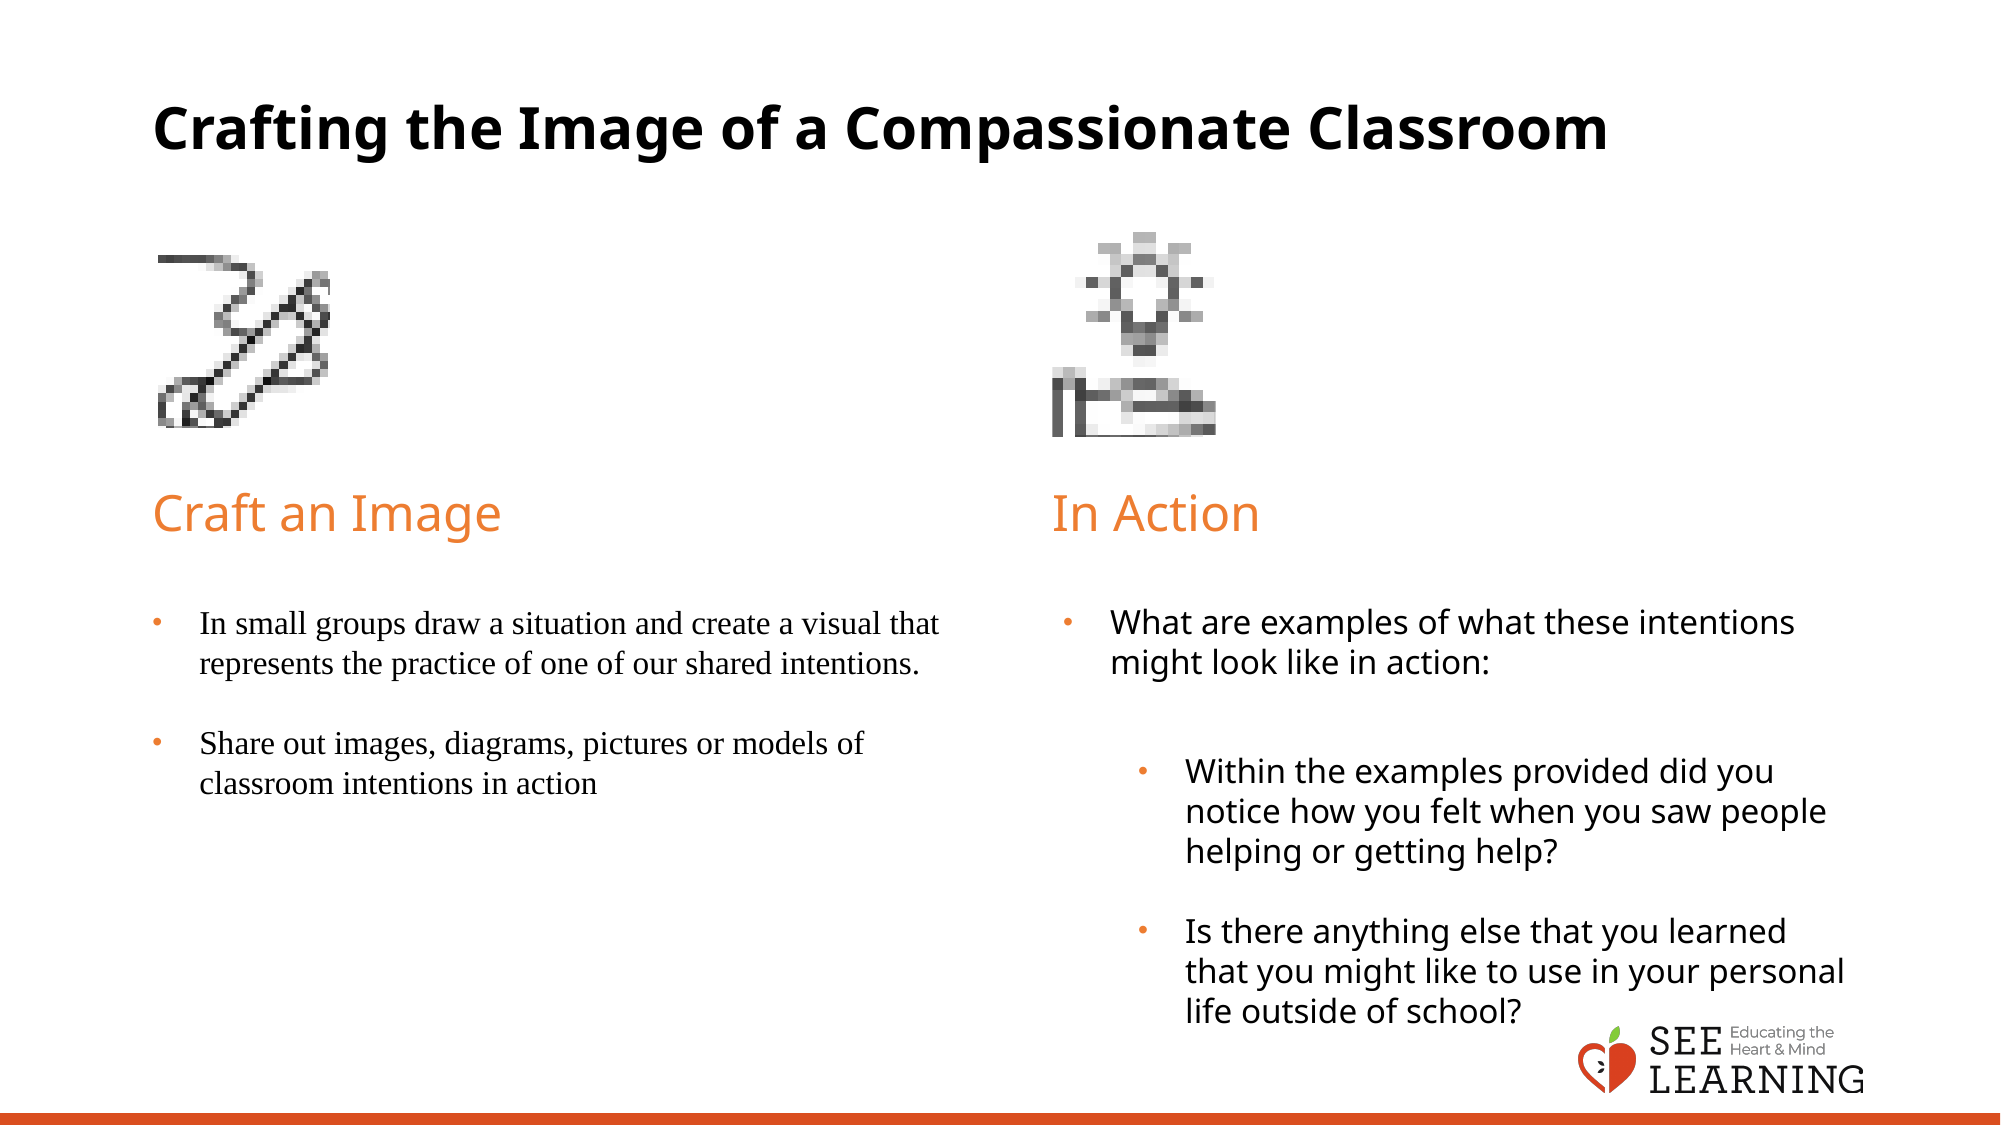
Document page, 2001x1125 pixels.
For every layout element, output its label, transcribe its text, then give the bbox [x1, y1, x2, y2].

list In Action What are examples of what these intentions might look like in action: Within the examples provided did you notice how you felt when you saw people helping or getting help? Is there anything else that you learned that you might like to use in your personal life outside of school? [1037, 474, 1863, 1125]
picture [157, 255, 331, 428]
list Craft an Image In small groups draw a situation and create a visual that represents the practice of one of our shared intentions. Share out images, diagrams, pictures or models of classroom intentions in action [137, 474, 982, 1125]
title Crafting the Image of a Compassionate Classroom [137, 75, 1863, 186]
picture [1052, 232, 1216, 437]
